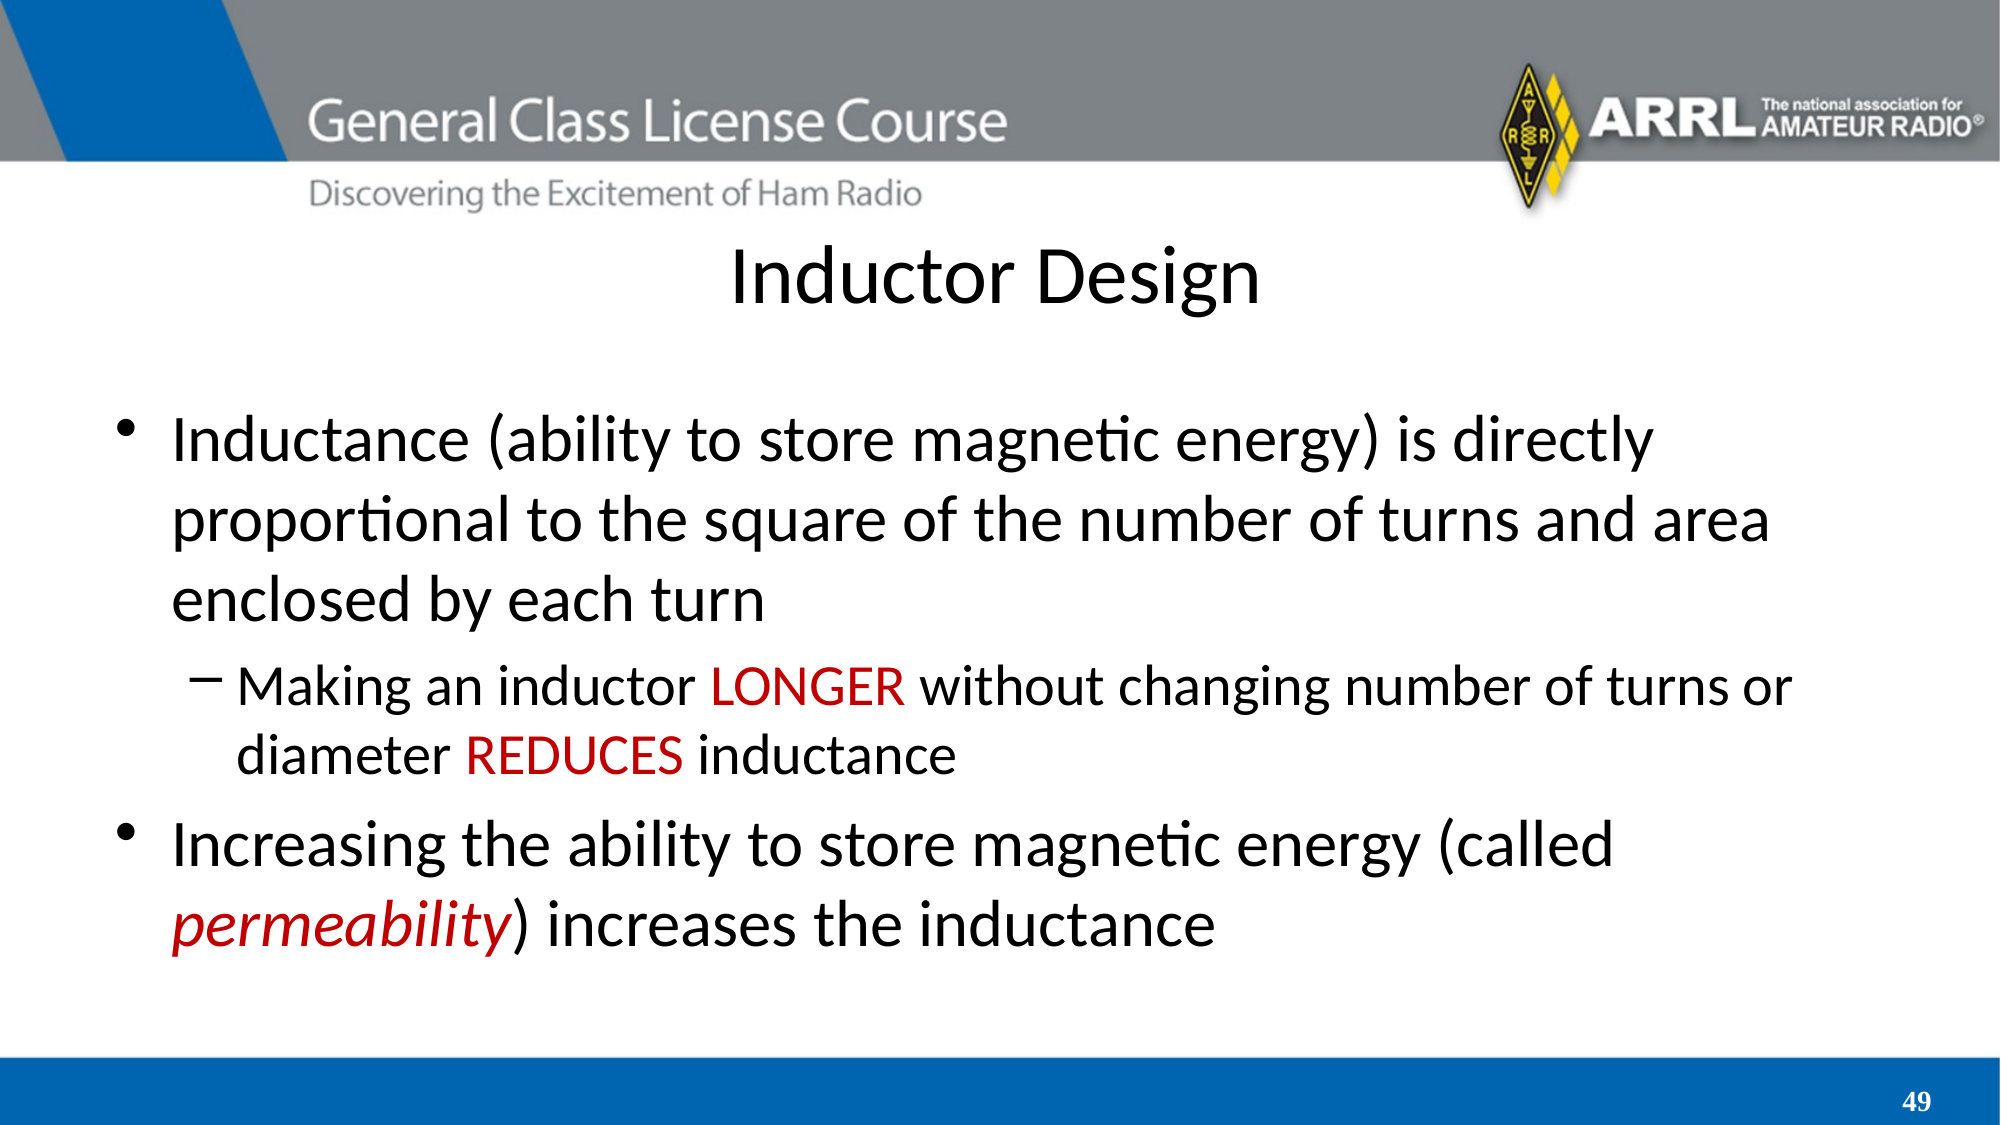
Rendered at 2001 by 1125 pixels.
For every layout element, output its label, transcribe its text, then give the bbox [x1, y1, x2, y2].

picture [0, 0, 2001, 1125]
list Inductance (ability to store magnetic energy) is directly proportional to the square of the number of turns and area enclosed by each turn Making an inductor LONGER without changing number of turns or diameter REDUCES inductance Increasing the ability to store magnetic energy (called permeability) increases the inductance [99, 387, 1900, 1075]
title Inductor Design [96, 212, 1897, 356]
